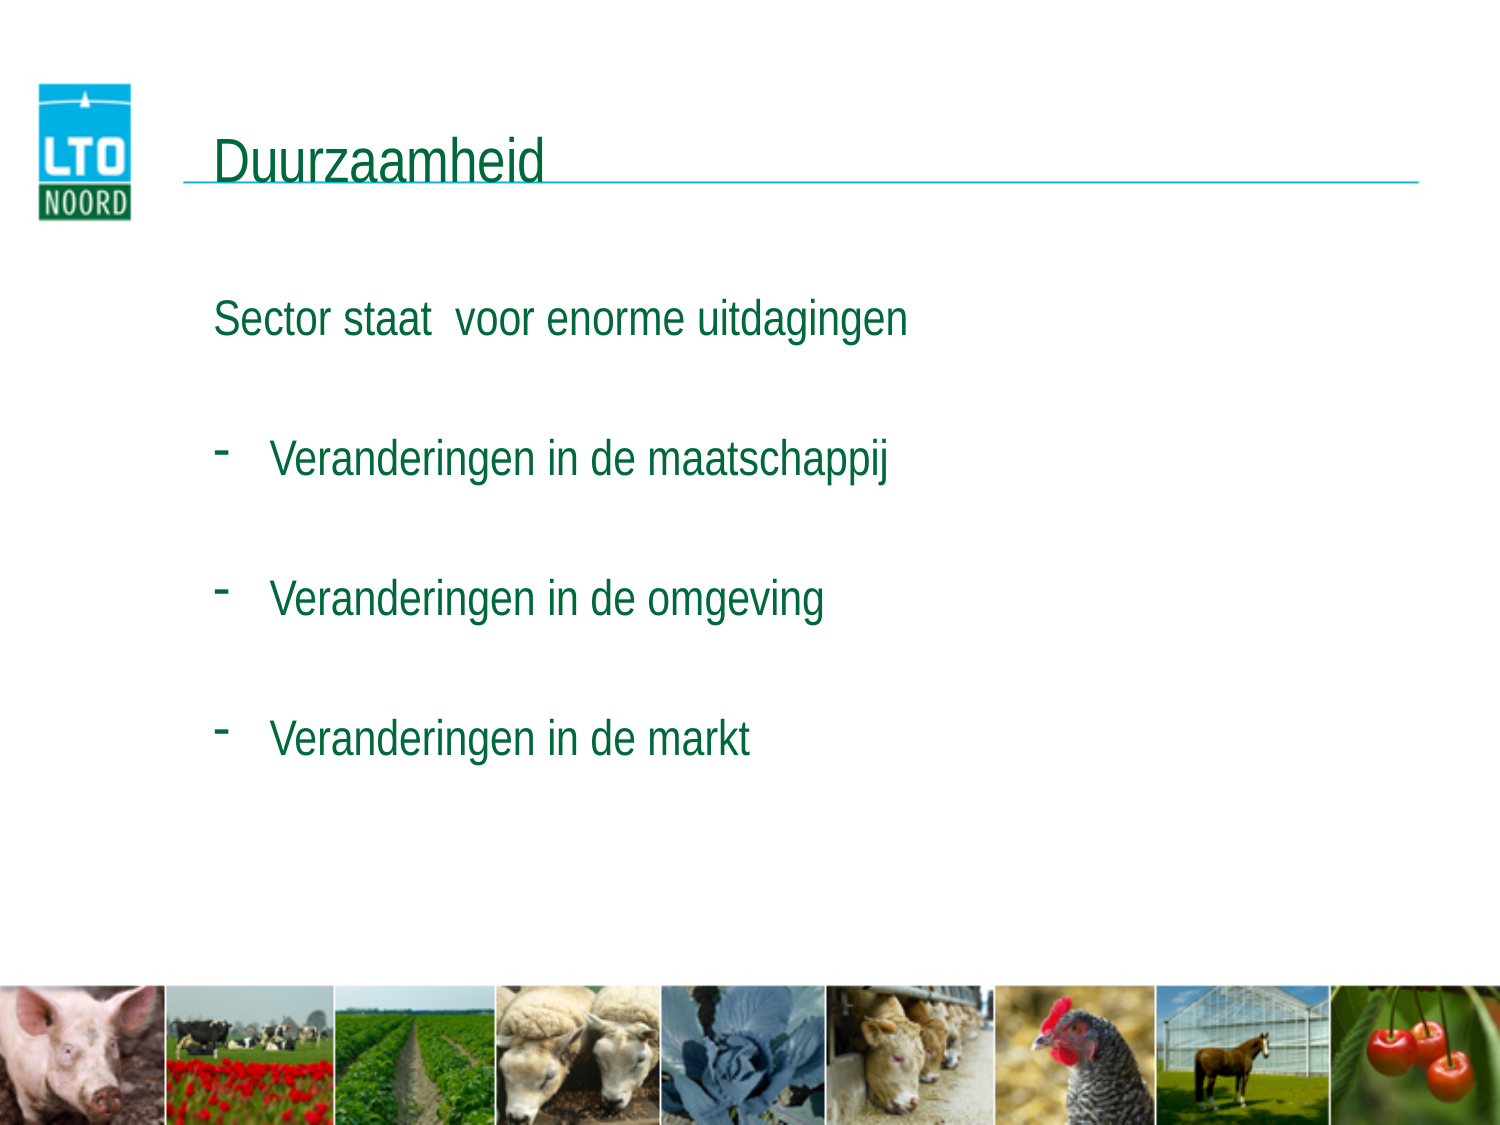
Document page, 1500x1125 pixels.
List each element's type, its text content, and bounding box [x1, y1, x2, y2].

title Duurzaamheid [198, 112, 1389, 238]
picture [0, 0, 1500, 1125]
list Sector staat voor enorme uitdagingen Veranderingen in de maatschappij Veranderingen in de omgeving Veranderingen in de markt [198, 277, 1389, 952]
